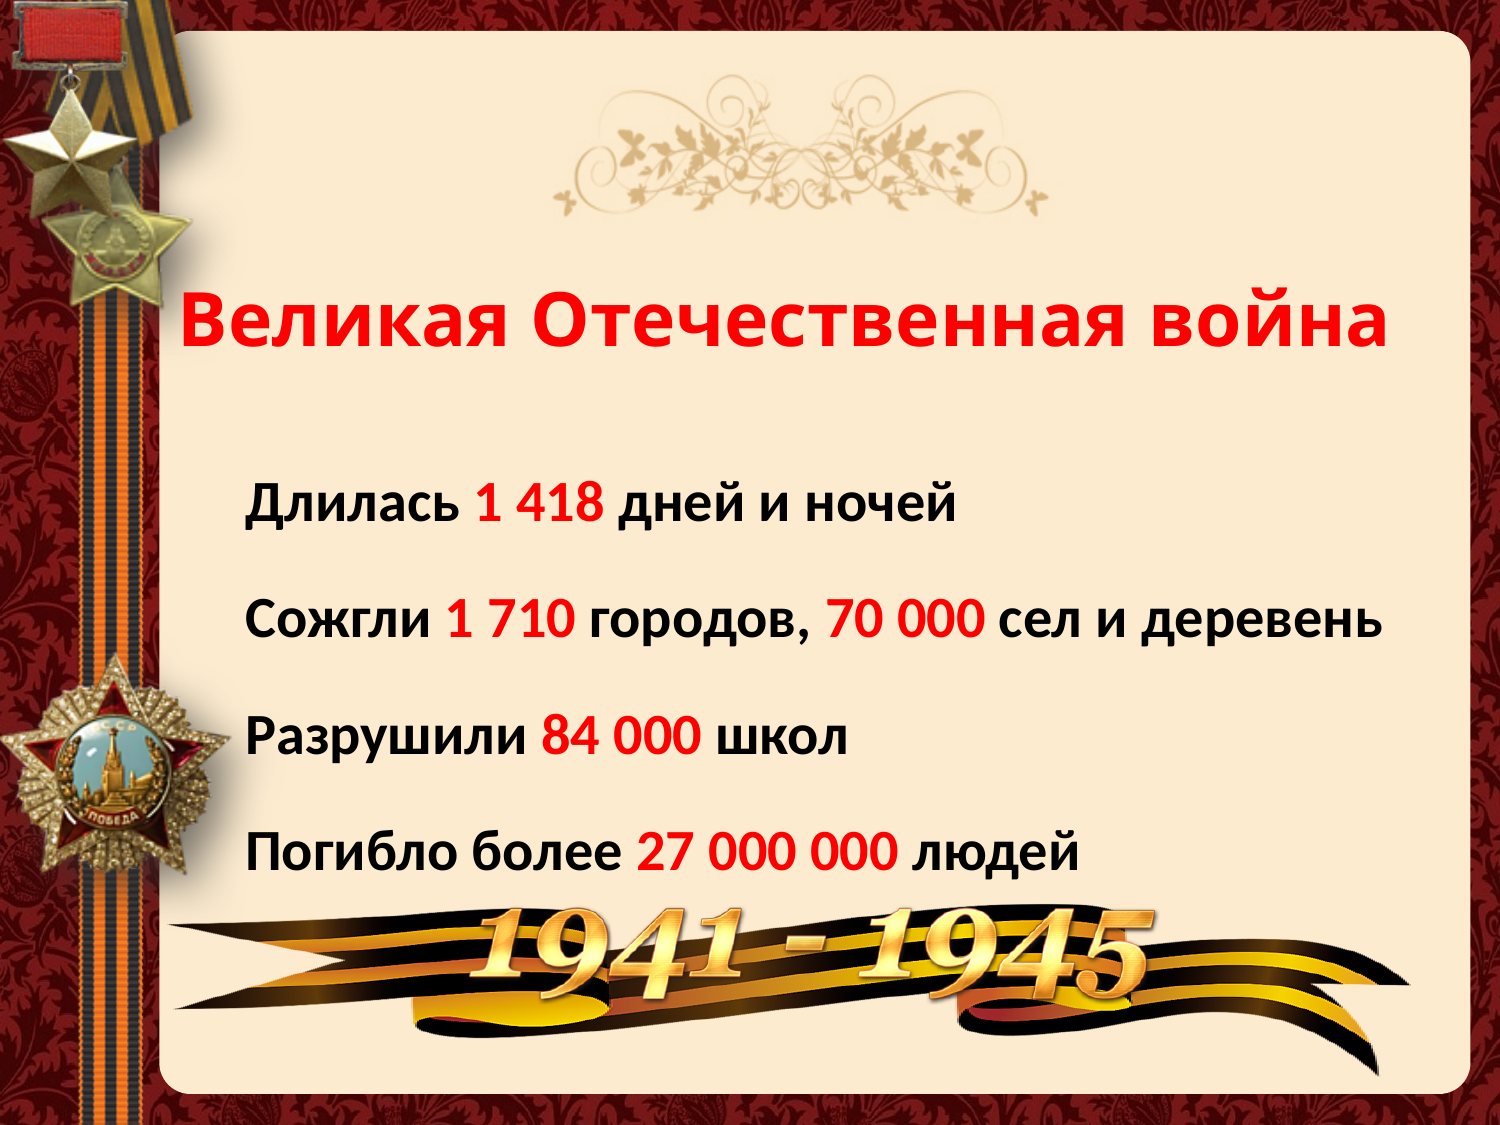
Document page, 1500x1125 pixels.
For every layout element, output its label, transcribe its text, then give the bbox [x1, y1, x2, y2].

title Великая Отечественная война [123, 196, 1447, 438]
picture [0, 0, 1500, 1125]
subtitle Длилась 1 418 дней и ночей Сожгли 1 710 городов, 70 000 сел и деревень Разрушили 84 000 школ Погибло более 27 000 000 людей [230, 420, 1447, 894]
